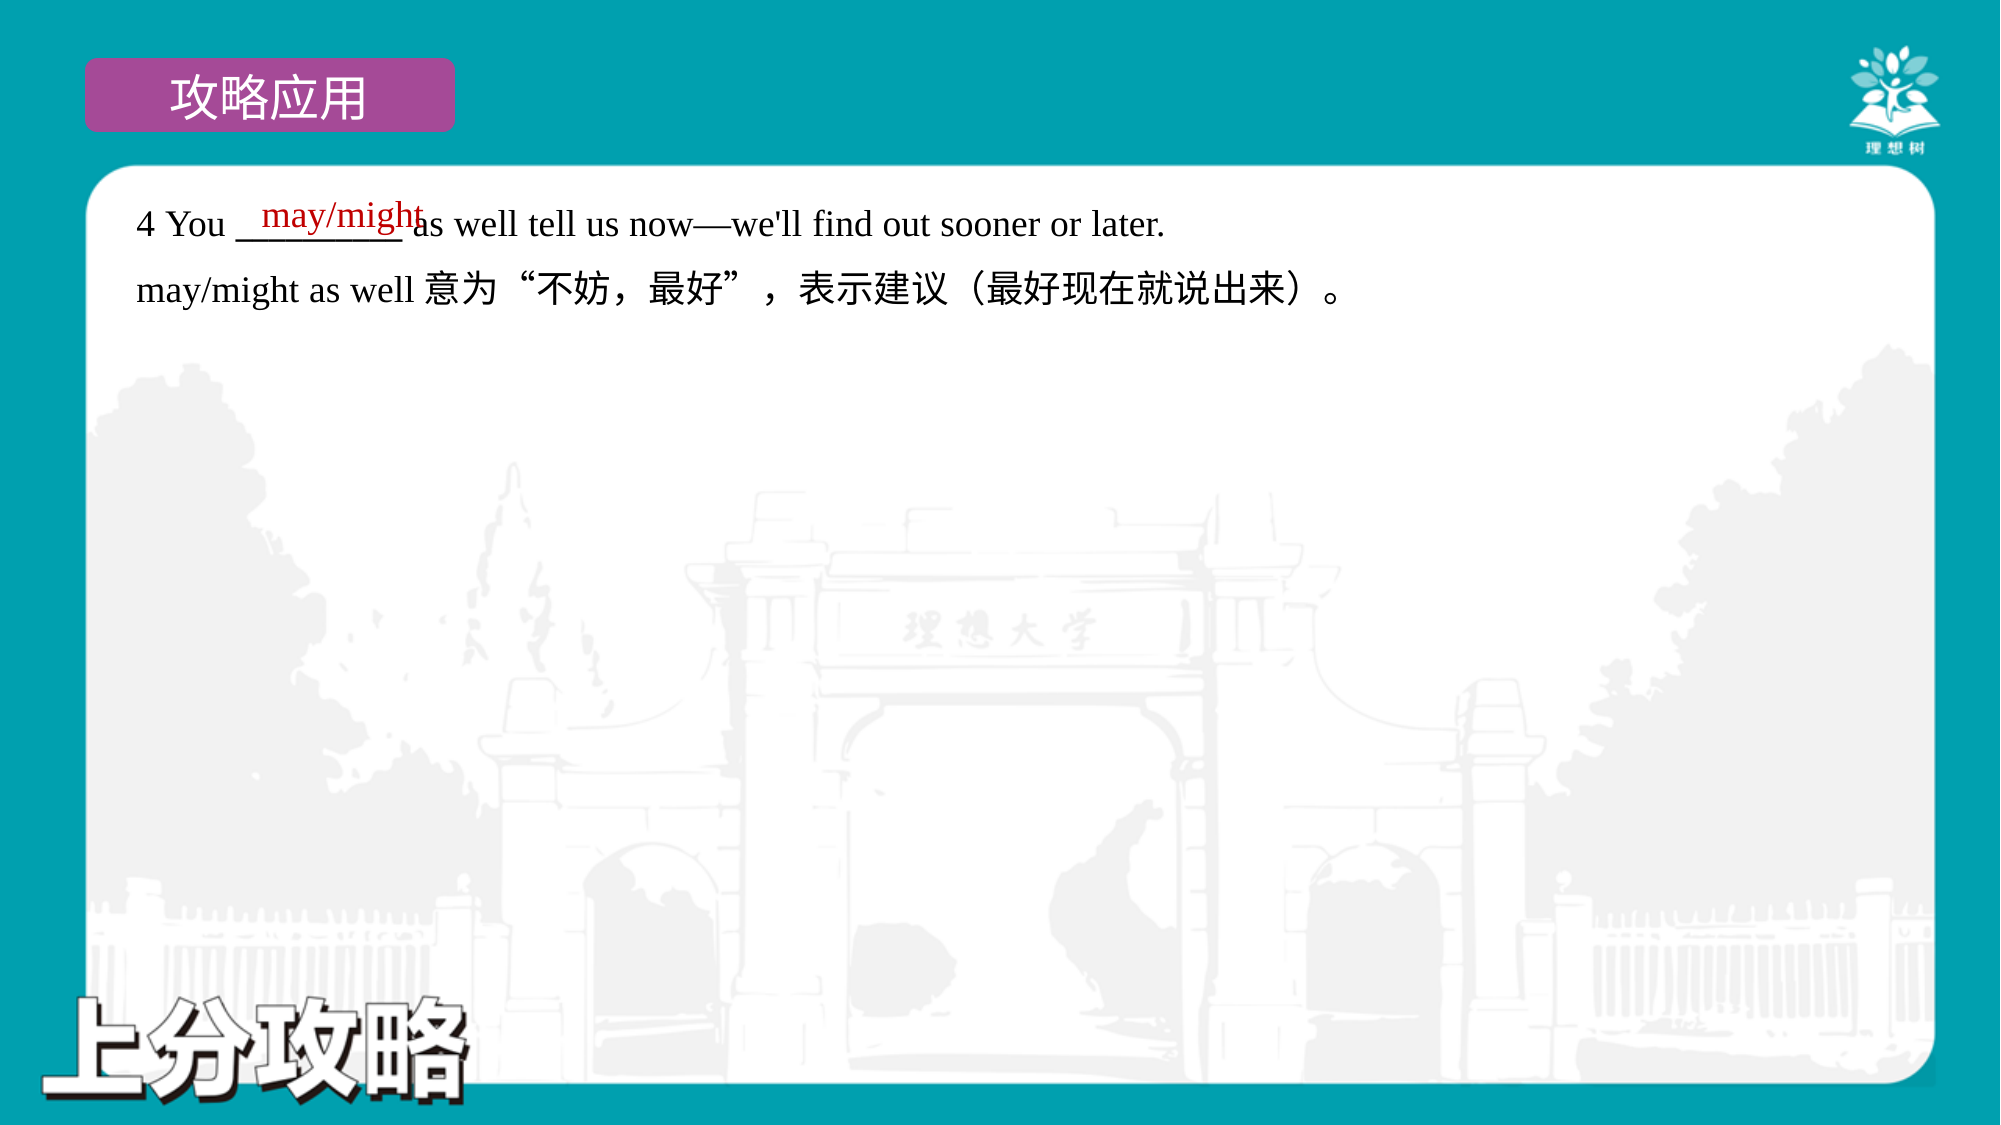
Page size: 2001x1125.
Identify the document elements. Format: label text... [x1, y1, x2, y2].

text_box 4 You __________ as well tell us now—we'll find out sooner or later. [136, 176, 1865, 237]
text_box may/might as well意为“不妨，最好”，表示建议（最好现在就说出来）。 [136, 243, 1865, 303]
text_box may/might [248, 168, 439, 228]
picture [0, 0, 2000, 1125]
